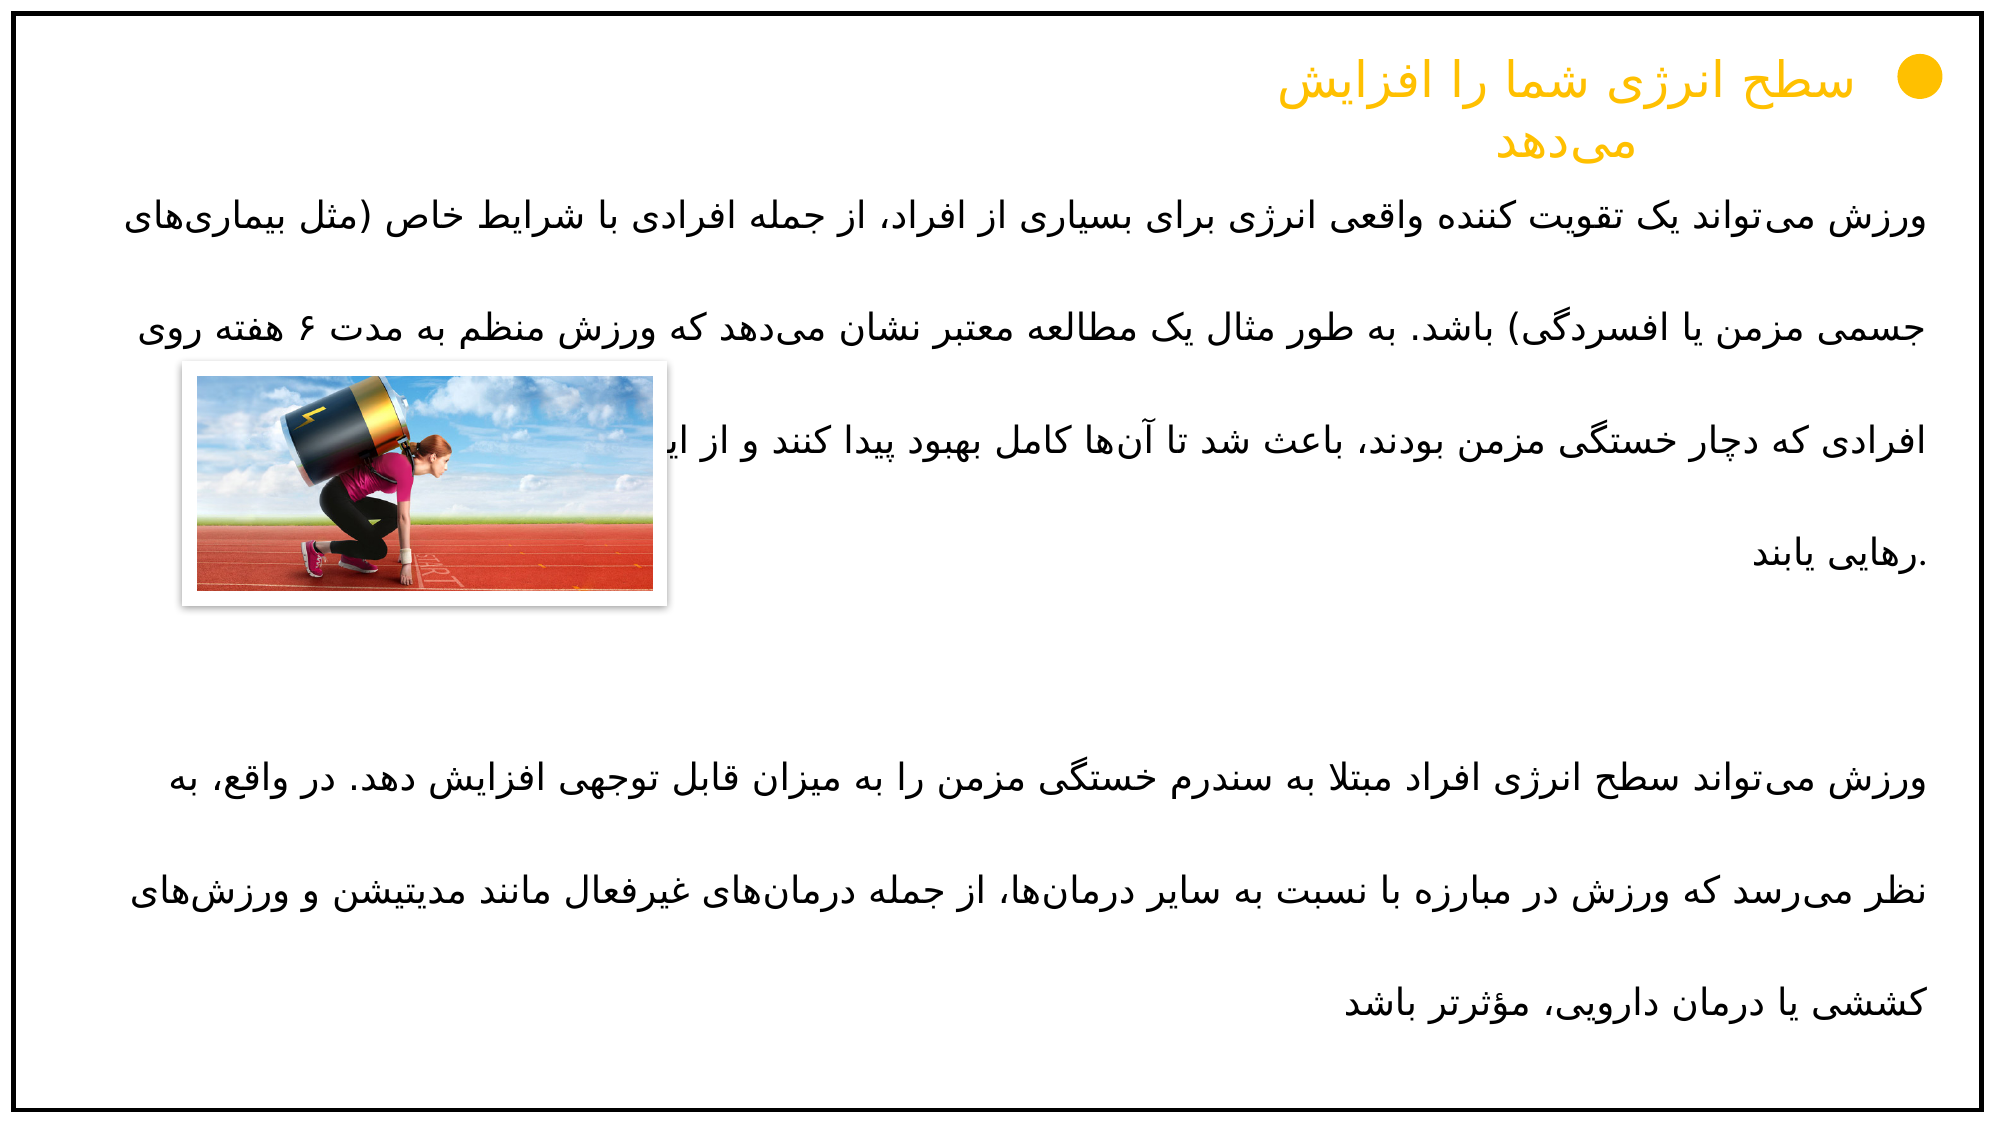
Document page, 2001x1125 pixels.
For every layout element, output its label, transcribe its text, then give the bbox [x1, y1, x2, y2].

picture [196, 375, 653, 592]
text_box سطح انرژی شما را افزایش می‌دهد [1214, 40, 1920, 115]
text_box ورزش می‌تواند یک تقویت کننده واقعی انرژی برای بسیاری از افراد، از جمله افرادی با شرایط خاص (مثل بیماری‌های جسمی مزمن یا افسردگی) باشد. به طور مثال یک مطالعه معتبر نشان می‌دهد که ورزش منظم به مدت ۶ هفته روی افرادی که دچار خستگی مزمن بودند، باعث شد تا آن‌ها کامل بهبود پیدا کنند و از این خستگی همیشگی آزار دهنده رهایی یابند. ورزش می‌تواند سطح انرژی افراد مبتلا به سندرم خستگی مزمن را به میزان قابل توجهی افزایش دهد. در واقع، به نظر می‌رسد که ورزش در مبارزه با نسبت به سایر درمان‌ها، از جمله درمان‌های غیرفعال مانند مدیتیشن و ورزش‌های کششی یا درمان دارویی، مؤثرتر باشد [108, 115, 1943, 1031]
